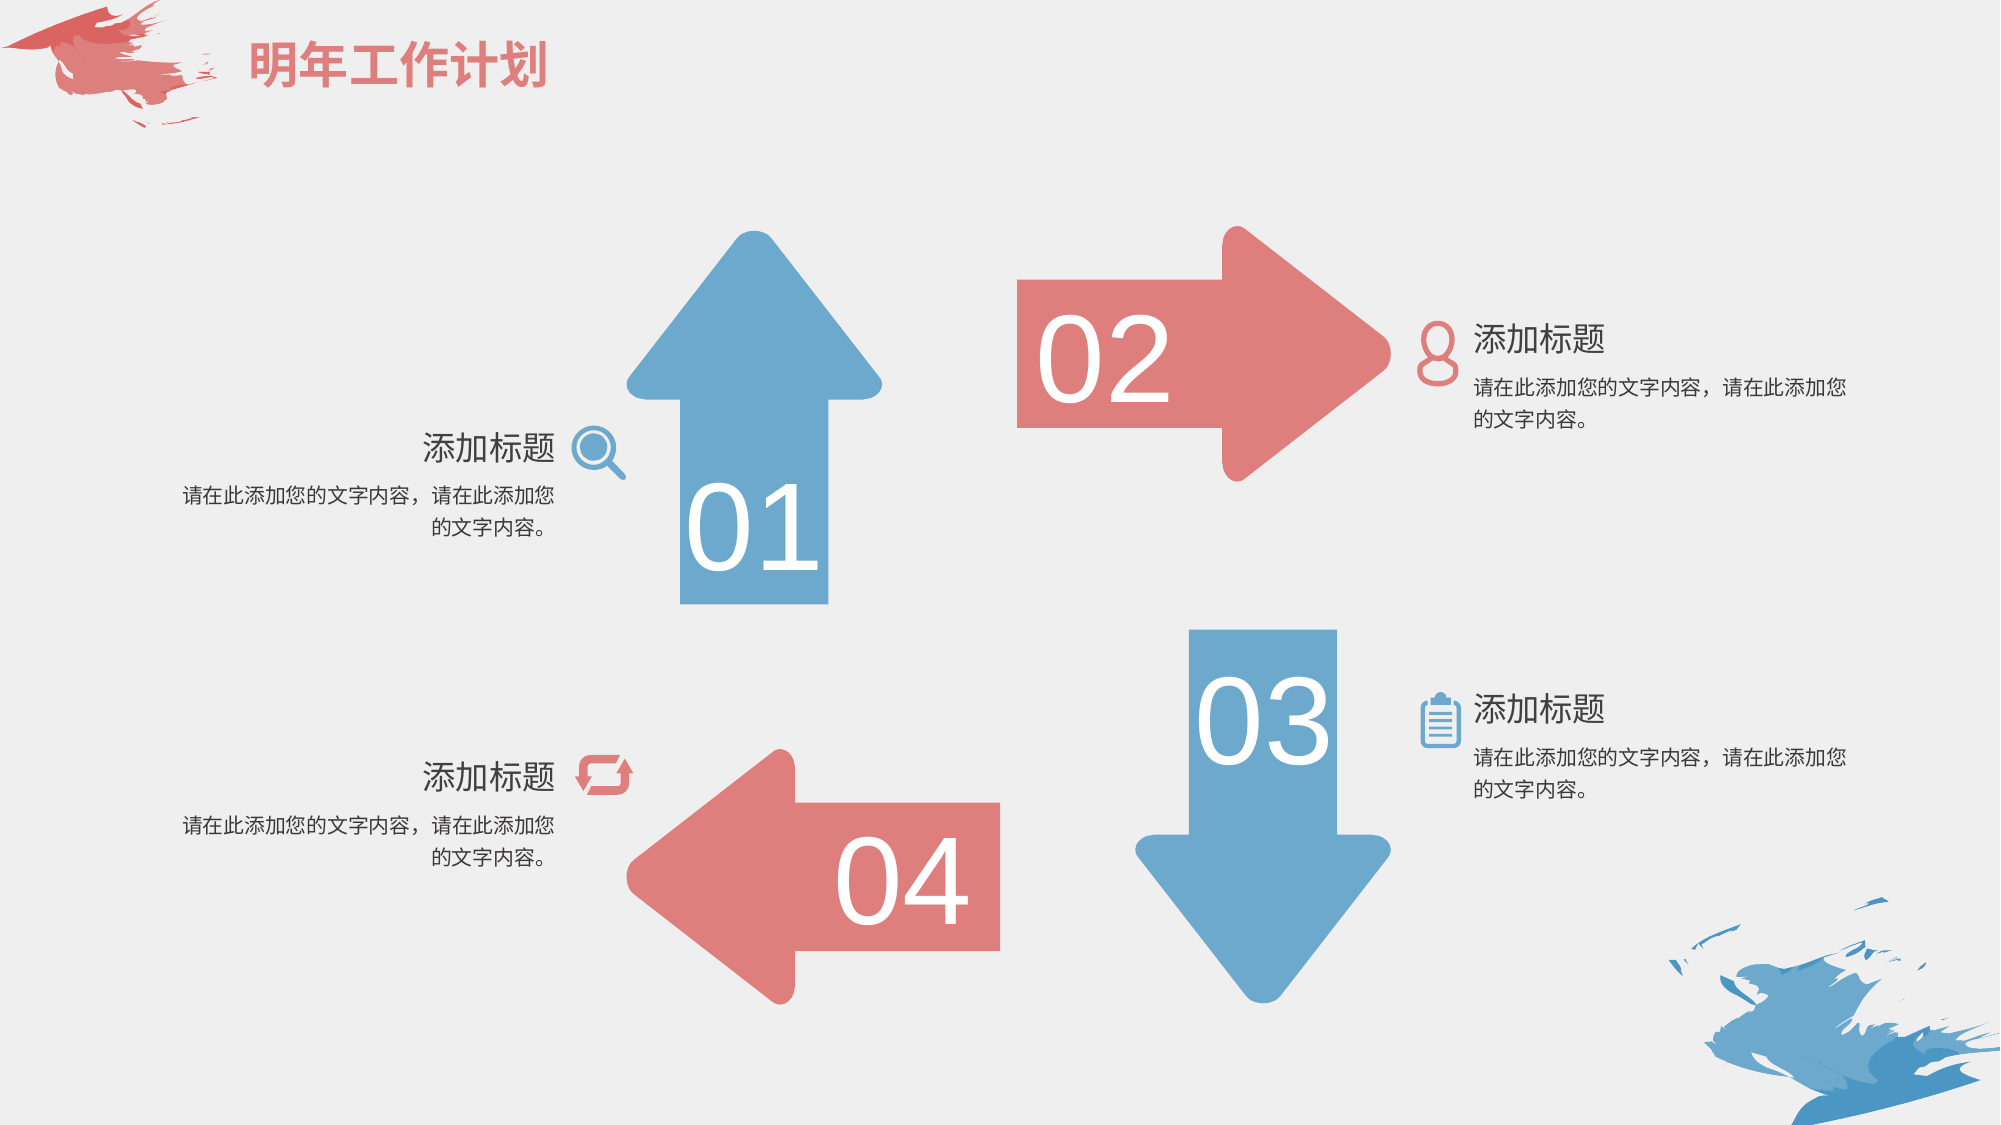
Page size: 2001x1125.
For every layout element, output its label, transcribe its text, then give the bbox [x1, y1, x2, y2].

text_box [574, 754, 634, 795]
text_box 请在此添加您的文字内容，请在此添加您的文字内容。 [151, 797, 571, 877]
text_box [1417, 320, 1458, 387]
picture [0, 0, 224, 128]
text_box 添加标题 [370, 748, 571, 804]
text_box [625, 748, 816, 1006]
text_box [625, 229, 884, 437]
text_box 请在此添加您的文字内容，请在此添加您的文字内容。 [1458, 359, 1878, 440]
text_box [1192, 225, 1392, 483]
text_box 02 [1018, 270, 1192, 436]
text_box [990, 801, 1002, 953]
text_box [1187, 628, 1339, 632]
text_box 01 [667, 437, 841, 603]
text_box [571, 425, 627, 481]
text_box 请在此添加您的文字内容，请在此添加您的文字内容。 [1458, 729, 1878, 809]
text_box 03 [1177, 632, 1351, 798]
text_box 添加标题 [370, 419, 571, 475]
text_box 明年工作计划 [234, 25, 564, 101]
picture [1668, 897, 2000, 1125]
text_box 04 [816, 792, 990, 957]
text_box 添加标题 [1458, 680, 1659, 736]
text_box [1134, 798, 1392, 1005]
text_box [1420, 691, 1461, 749]
text_box 添加标题 [1458, 311, 1659, 366]
text_box 请在此添加您的文字内容，请在此添加您的文字内容。 [151, 467, 571, 548]
